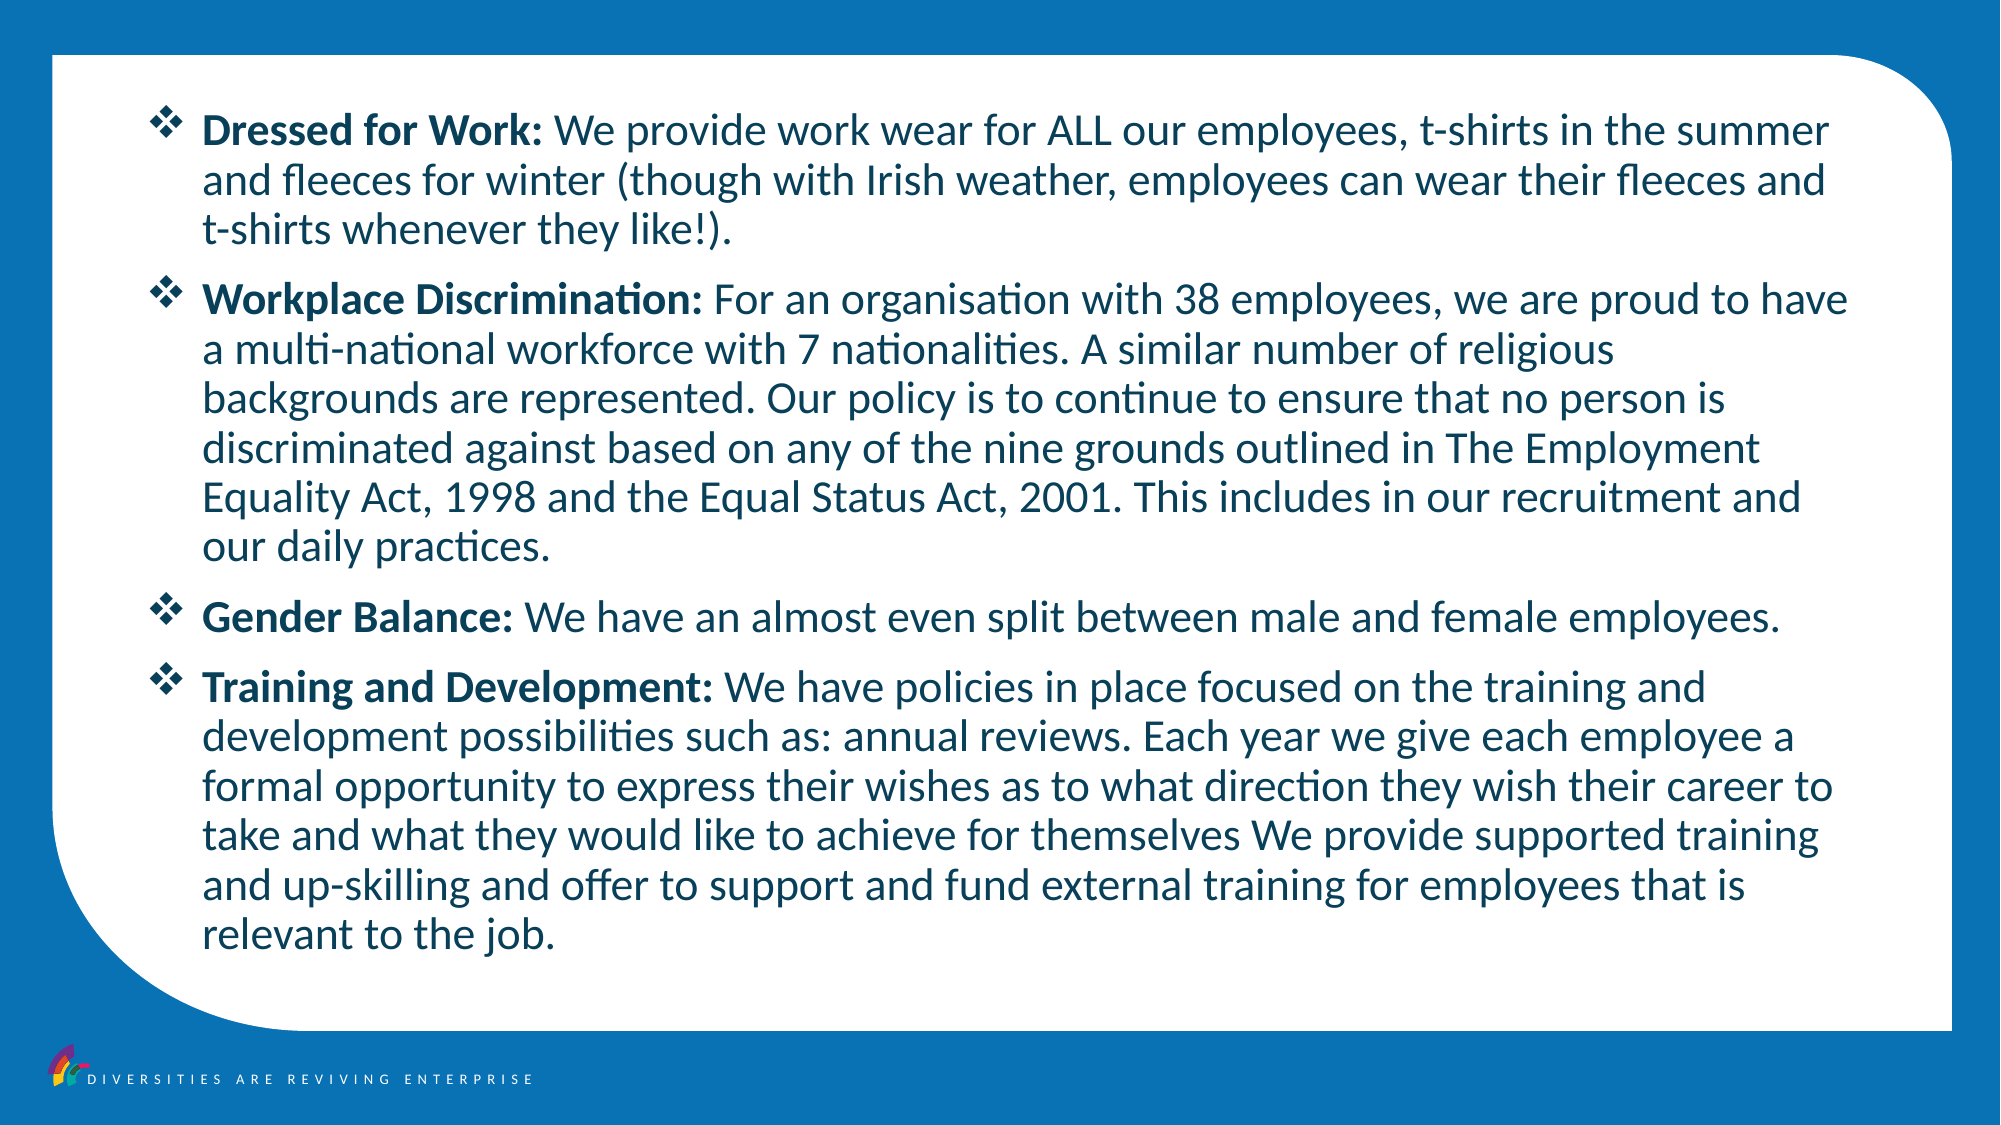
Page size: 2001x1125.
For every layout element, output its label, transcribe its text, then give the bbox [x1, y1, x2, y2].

list Dressed for Work: We provide work wear for ALL our employees, t-shirts in the summer and fleeces for winter (though with Irish weather, employees can wear their fleeces and t-shirts whenever they like!). Workplace Discrimination: For an organisation with 38 employees, we are proud to have a multi-national workforce with 7 nationalities. A similar number of religious backgrounds are represented. Our policy is to continue to ensure that no person is discriminated against based on any of the nine grounds outlined in The Employment Equality Act, 1998 and the Equal Status Act, 2001. This includes in our recruitment and our daily practices. Gender Balance: We have an almost even split between male and female employees. Training and Development: We have policies in place focused on the training and development possibilities such as: annual reviews. Each year we give each employee a formal opportunity to express their wishes as to what direction they wish their career to take and what they would like to achieve for themselves We provide supported training and up-skilling and offer to support and fund external training for employees that is relevant to the job. [130, 98, 1869, 731]
